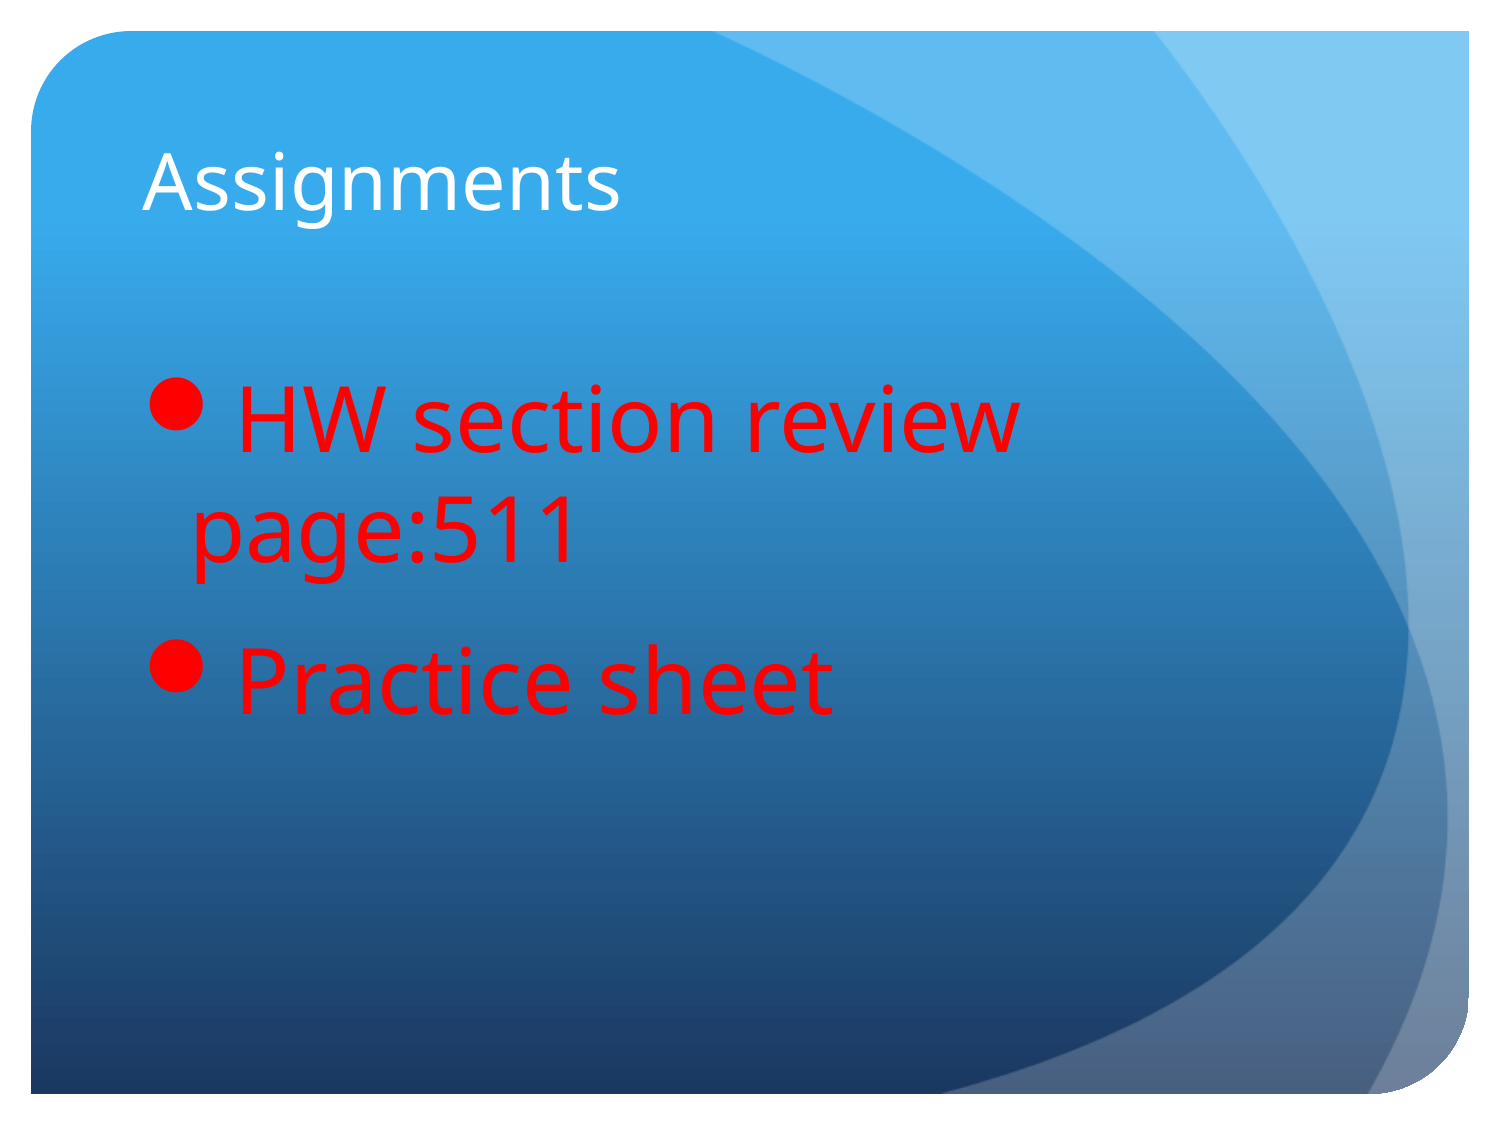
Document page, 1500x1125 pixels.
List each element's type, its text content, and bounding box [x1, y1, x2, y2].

title Assignments [127, 62, 1372, 234]
picture [24, 30, 1473, 1094]
list HW section review page:511 Practice sheet [127, 353, 1372, 807]
